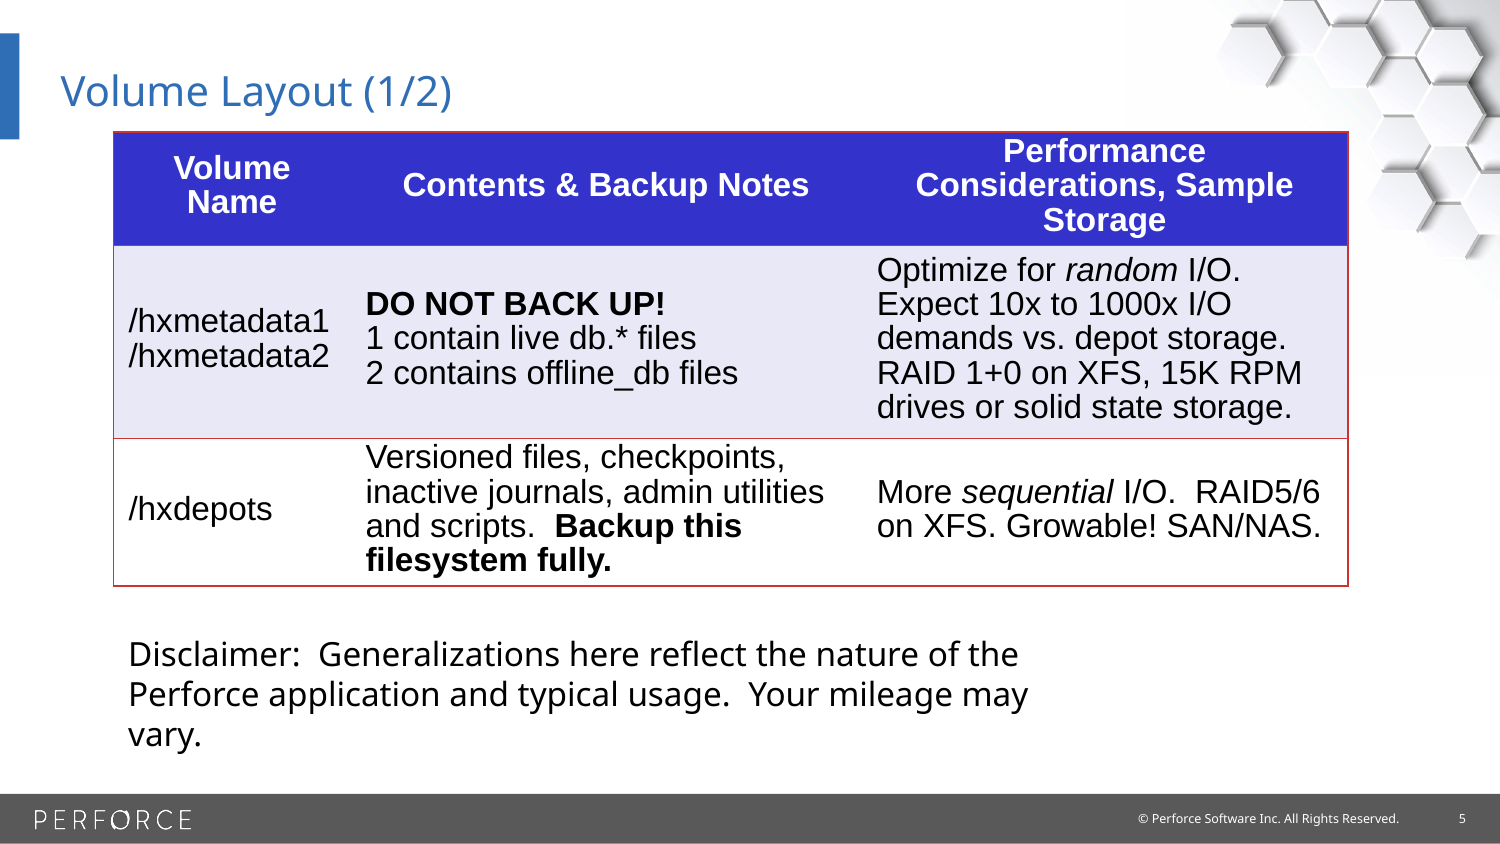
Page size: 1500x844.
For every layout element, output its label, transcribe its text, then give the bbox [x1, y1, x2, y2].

text_box Disclaimer: Generalizations here reflect the nature of the Perforce application and typical usage. Your mileage may vary. [113, 625, 1112, 762]
picture [34, 808, 192, 831]
table_cell /hxdepots [114, 439, 351, 585]
table_cell /hxmetadata1 /hxmetadata2 [114, 246, 351, 438]
table_header Volume Name [114, 133, 351, 245]
table_cell Versioned files, checkpoints, inactive journals, admin utilities and scripts. Backup this filesystem fully. [351, 439, 862, 585]
table_cell DO NOT BACK UP! 1 contain live db.* files 2 contains offline_db files [351, 246, 862, 438]
table_header Performance Considerations, Sample Storage [862, 133, 1347, 245]
table_cell More sequential I/O. RAID5/6 on XFS. Growable! SAN/NAS. [862, 439, 1347, 585]
picture [1123, 0, 1500, 377]
table_cell Optimize for random I/O. Expect 10x to 1000x I/O demands vs. depot storage. RAID 1+0 on XFS, 15K RPM drives or solid state storage. [862, 246, 1347, 438]
table_header Contents & Backup Notes [351, 133, 862, 245]
title Volume Layout (1/2) [60, 41, 1222, 132]
